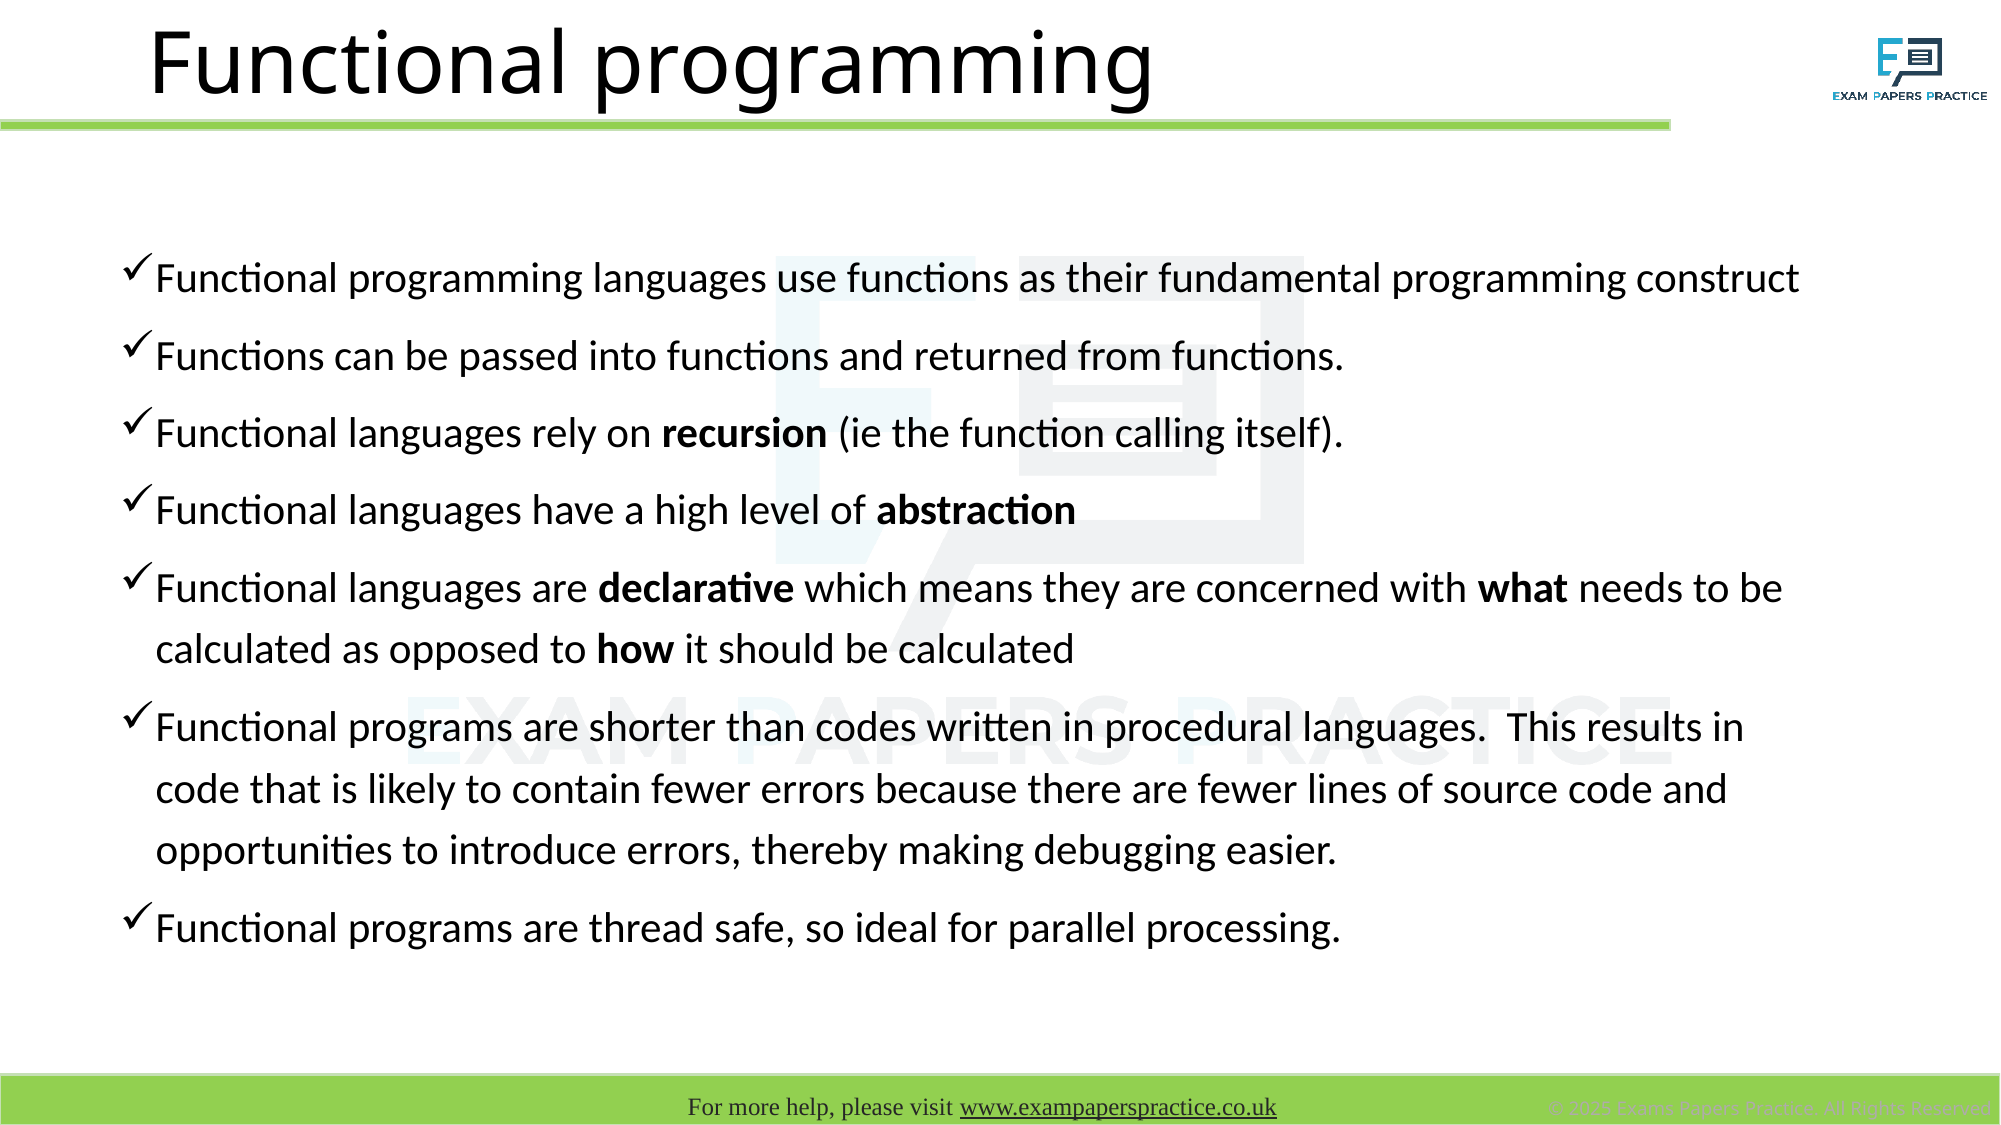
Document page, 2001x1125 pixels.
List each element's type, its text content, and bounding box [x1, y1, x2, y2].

title Functional programming [132, 11, 1858, 121]
list Functional programming languages use functions as their fundamental programming construct Functions can be passed into functions and returned from functions. Functional languages rely on recursion (ie the function calling itself). Functional languages have a high level of abstraction Functional languages are declarative which means they are concerned with what needs to be calculated as opposed to how it should be calculated Functional programs are shorter than codes written in procedural languages. This results in code that is likely to contain fewer errors because there are fewer lines of source code and opportunities to introduce errors, thereby making debugging easier. Functional programs are thread safe, so ideal for parallel processing. [104, 232, 1830, 1029]
